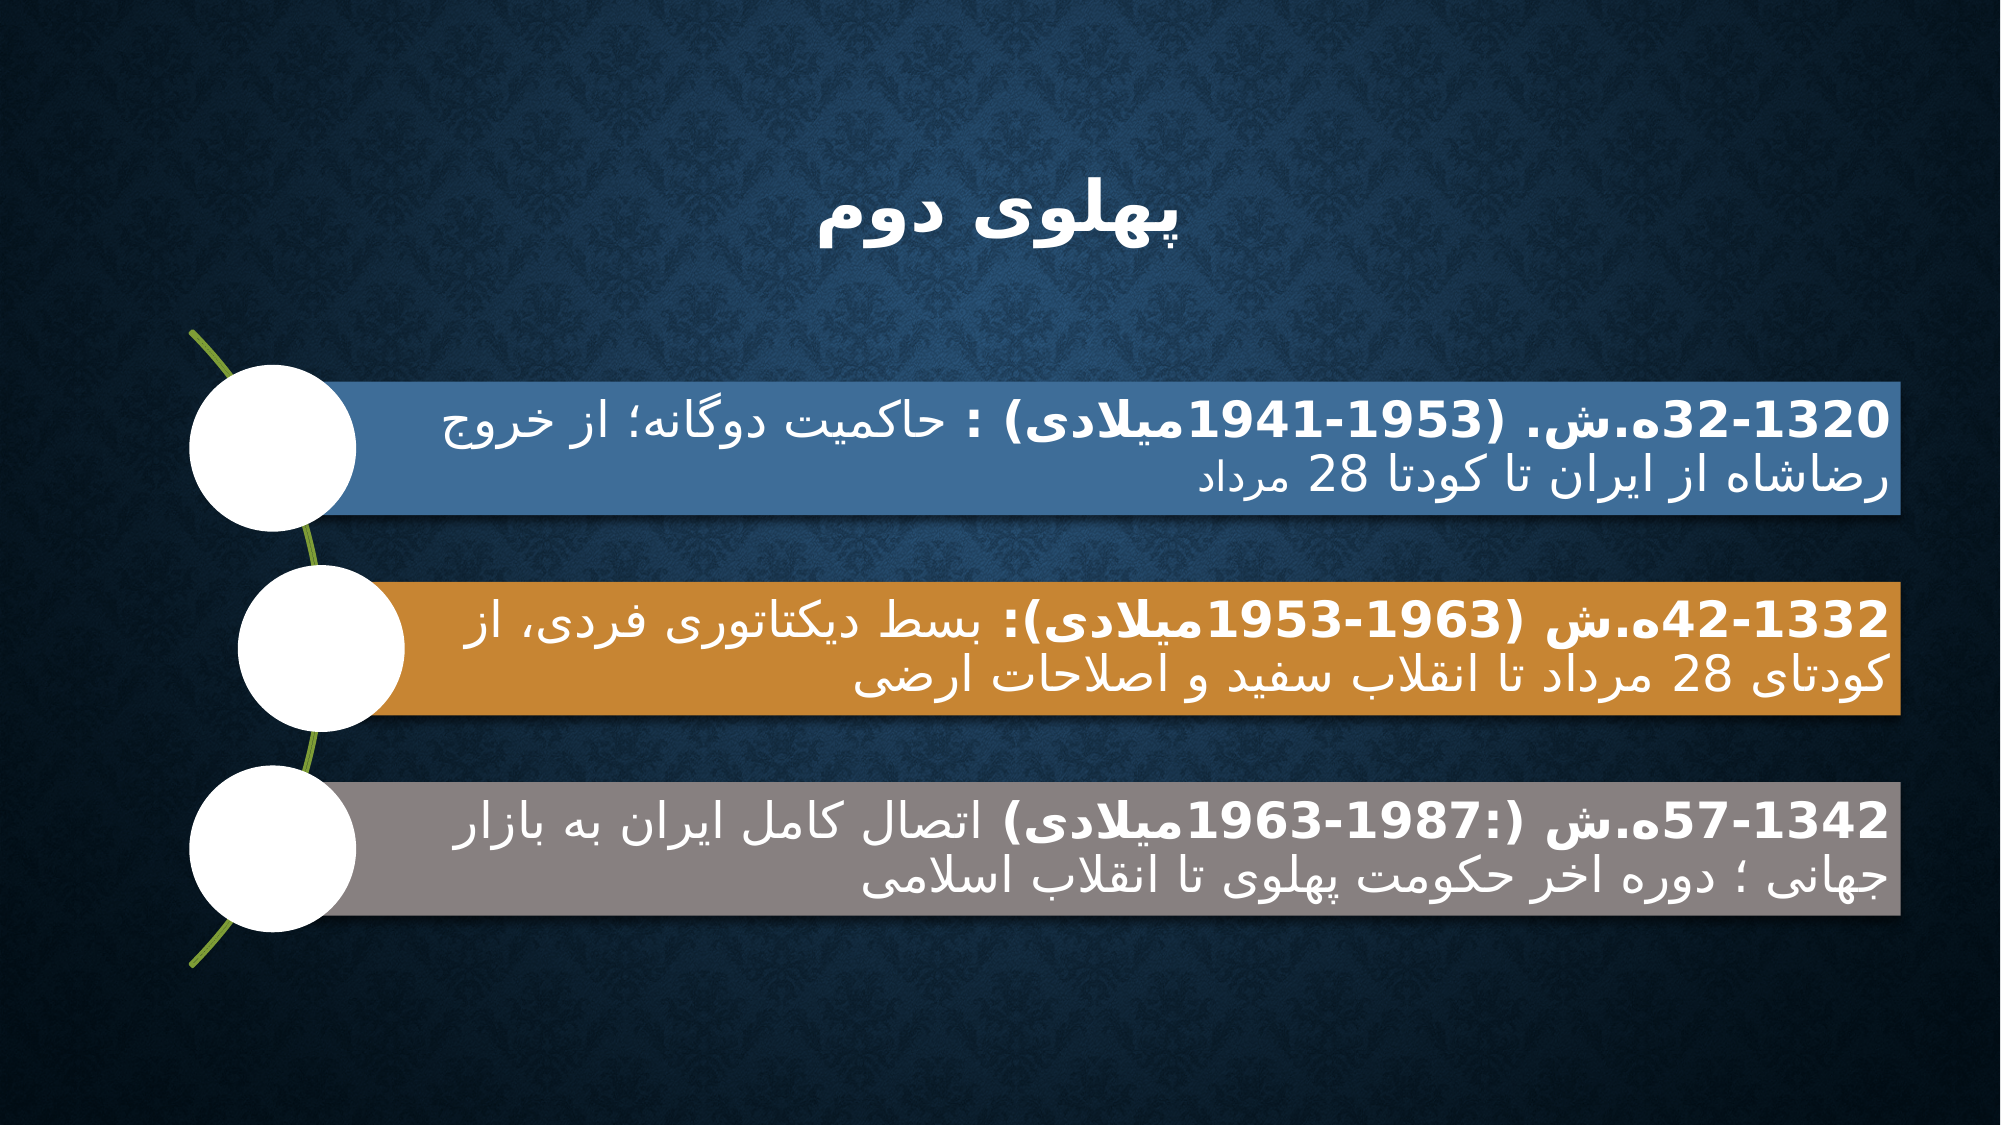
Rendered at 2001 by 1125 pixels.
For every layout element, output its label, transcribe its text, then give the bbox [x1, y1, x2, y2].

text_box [179, 314, 1911, 983]
title پهلوی دوم [149, 99, 1849, 318]
